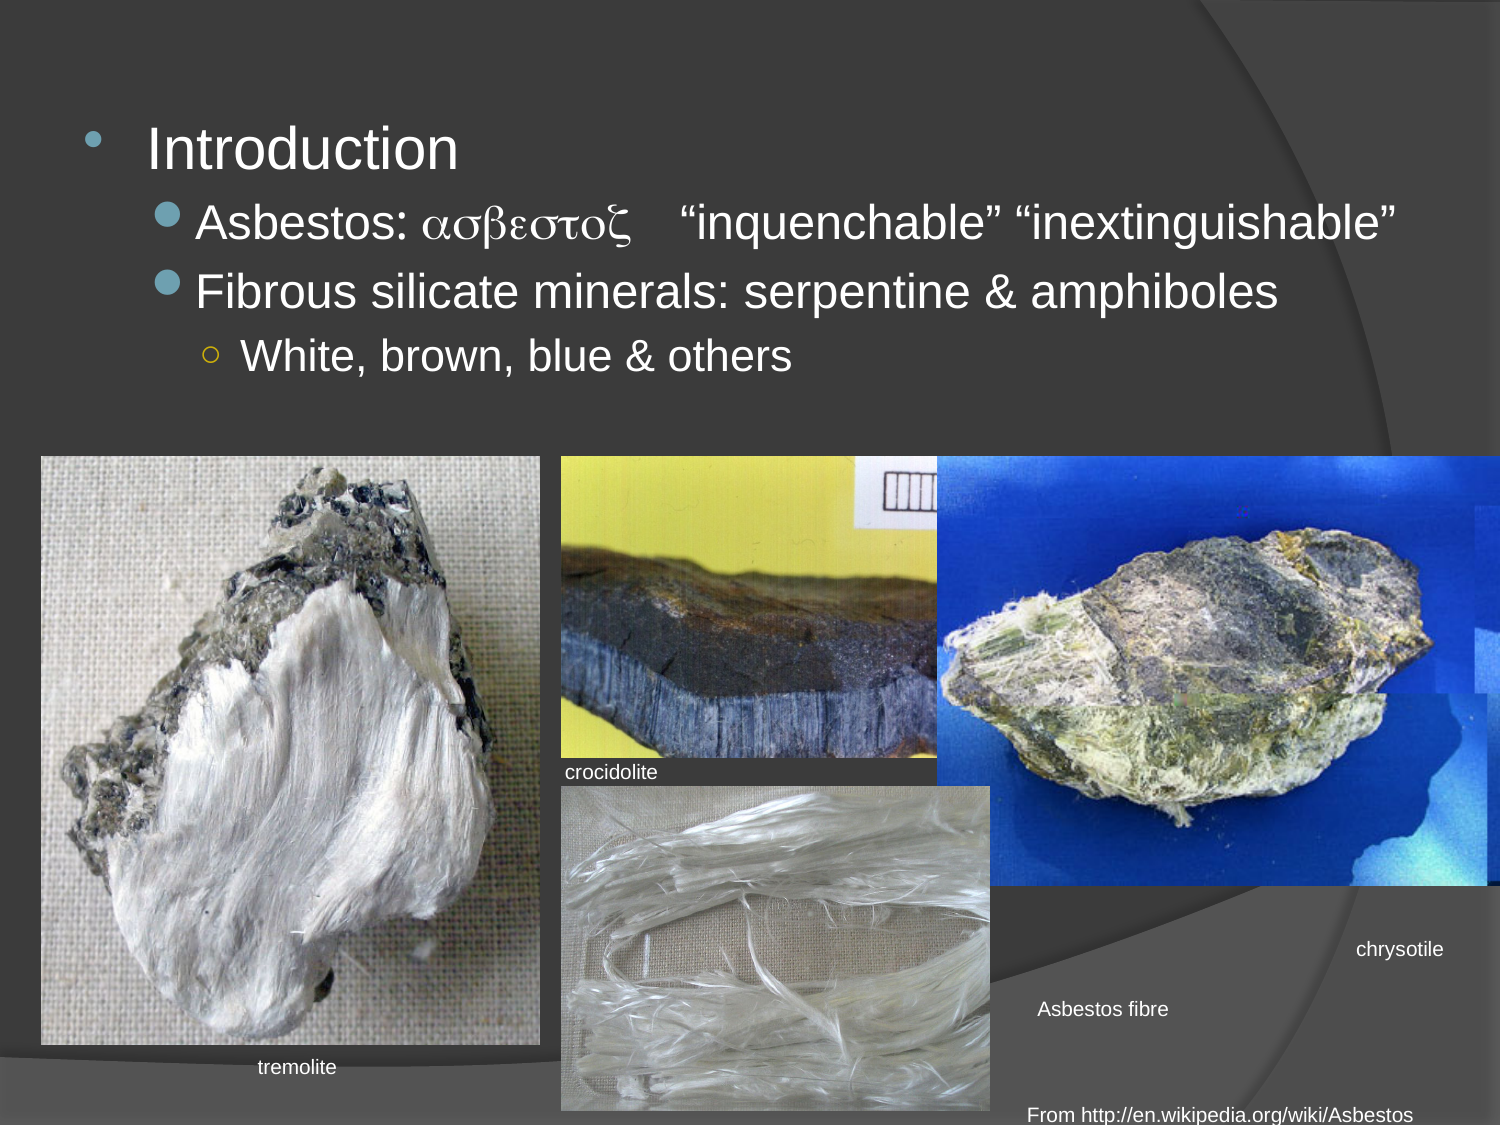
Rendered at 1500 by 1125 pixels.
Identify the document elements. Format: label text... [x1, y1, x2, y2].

list Introduction Asbestos: asbestoz “inquenchable” “inextinguishable” Fibrous silicate minerals: serpentine & amphiboles White, brown, blue & others [64, 101, 1412, 445]
text_box Asbestos fibre [1022, 987, 1184, 1028]
text_box chrysotile [1341, 928, 1459, 969]
picture [560, 786, 990, 1111]
picture [937, 455, 1500, 887]
table_header [550, 751, 673, 792]
text_box crocidolite [551, 767, 673, 779]
picture [40, 455, 540, 1045]
text_box tremolite [242, 1056, 352, 1087]
picture [560, 455, 930, 759]
text_box From http://en.wikipedia.org/wiki/Asbestos [1012, 1094, 1429, 1125]
